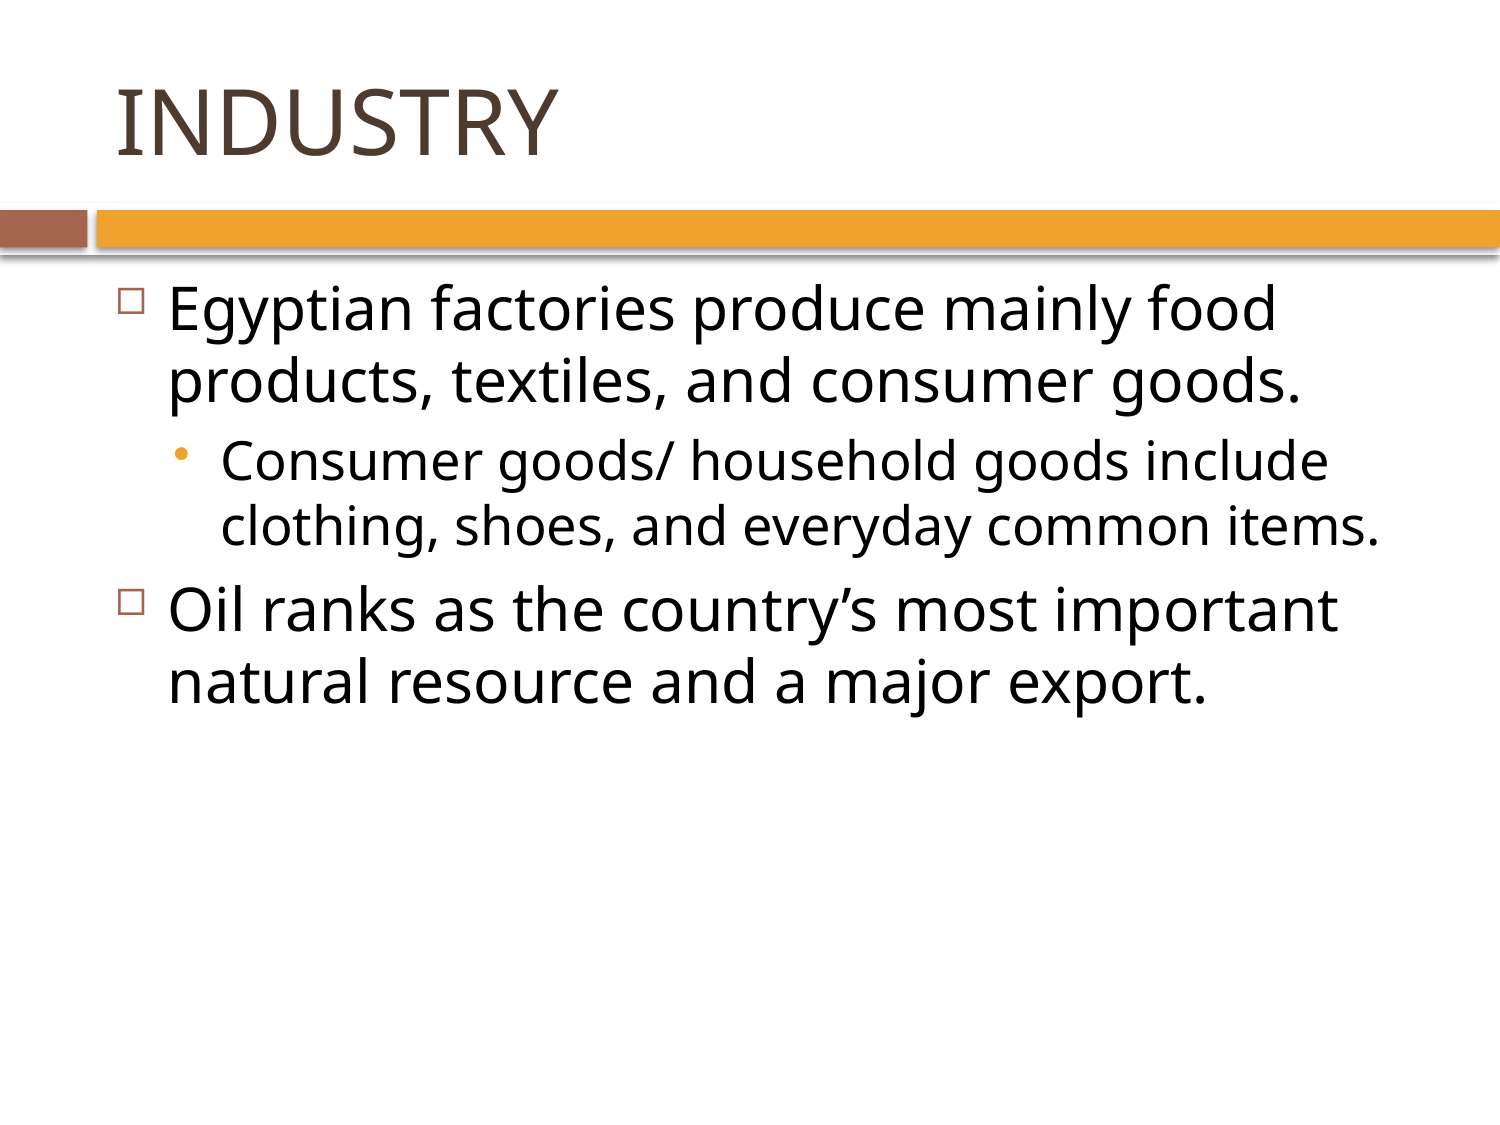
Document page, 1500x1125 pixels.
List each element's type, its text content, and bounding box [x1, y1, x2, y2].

title INDUSTRY [100, 37, 1438, 200]
list Egyptian factories produce mainly food products, textiles, and consumer goods. Consumer goods/ household goods include clothing, shoes, and everyday common items. Oil ranks as the country’s most important natural resource and a major export. [100, 262, 1438, 1005]
